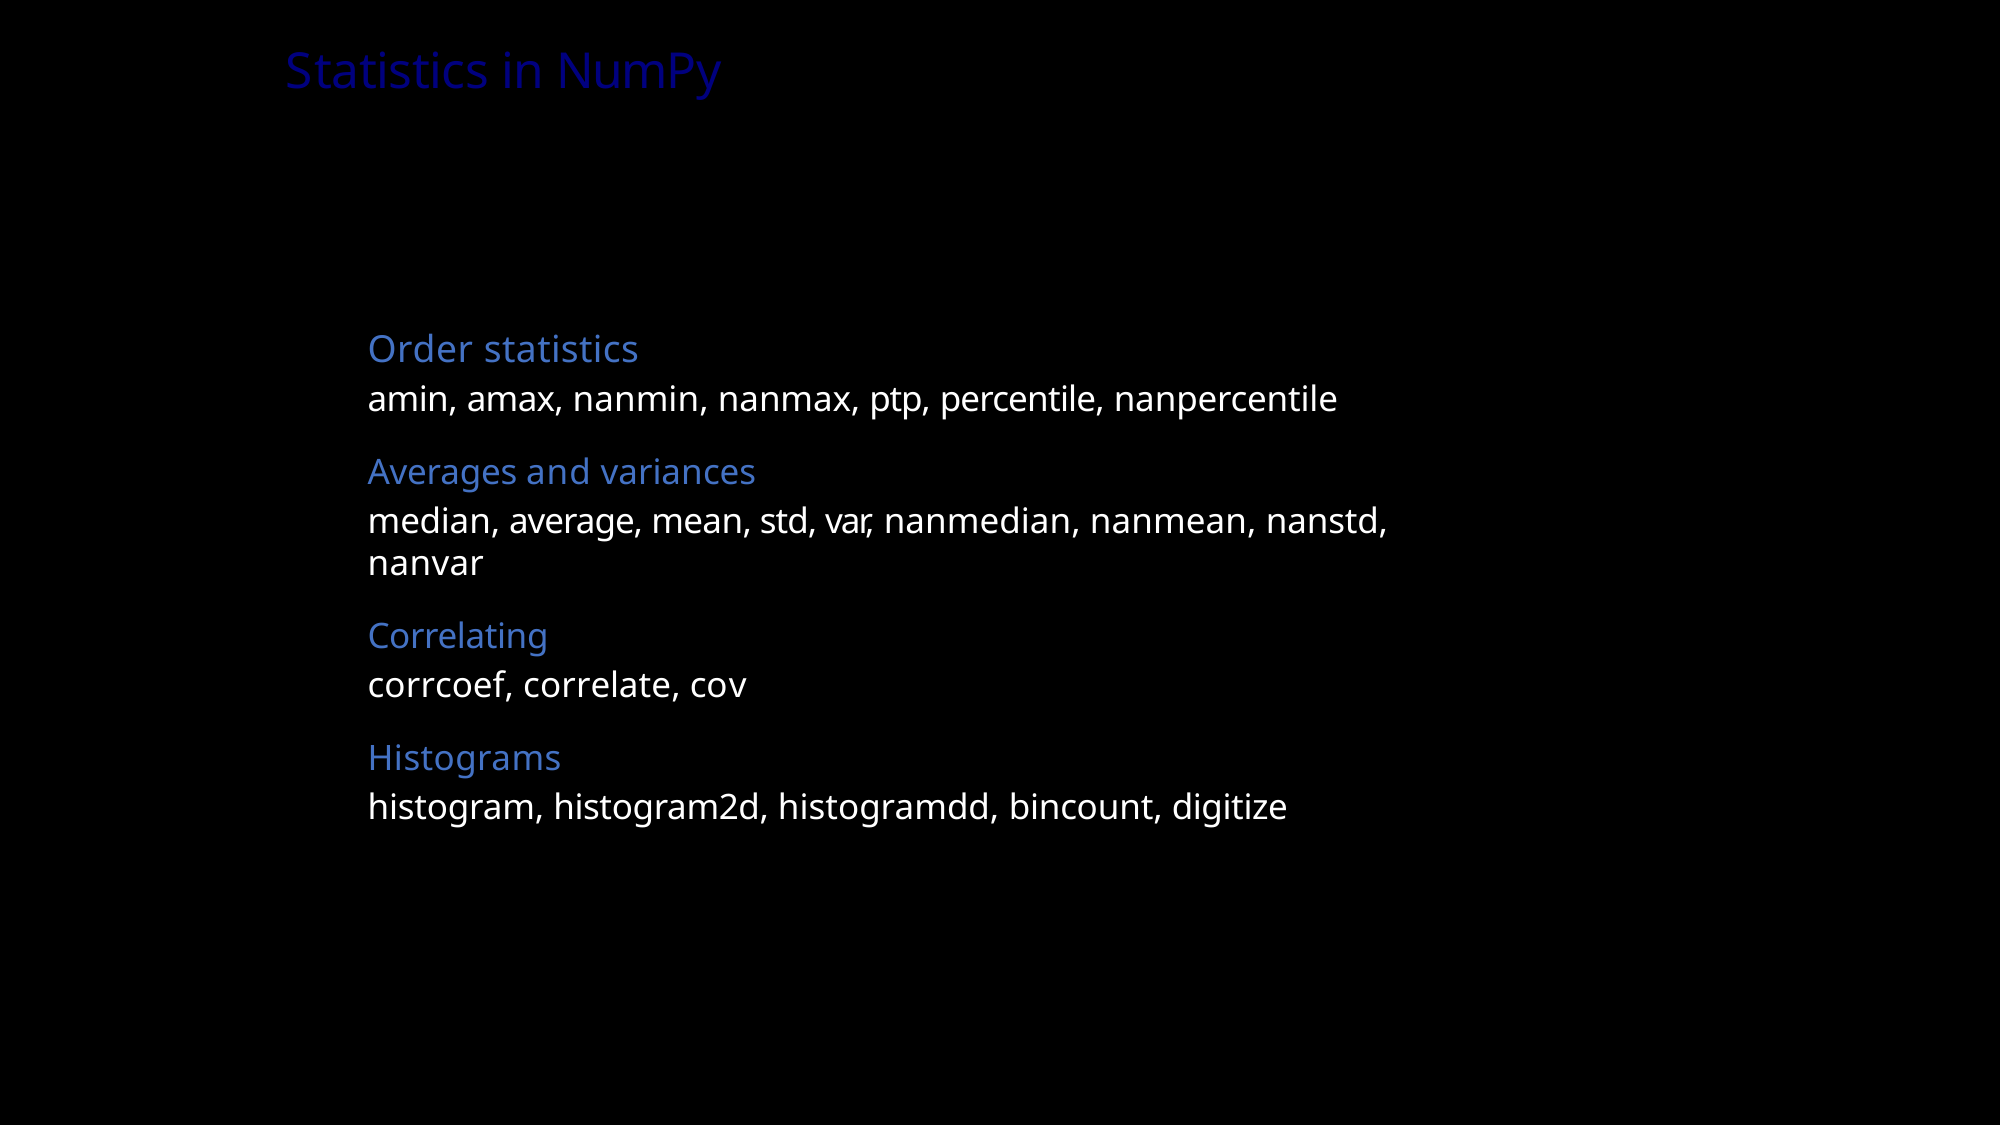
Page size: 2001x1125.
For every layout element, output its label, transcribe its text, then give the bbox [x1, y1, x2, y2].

text_box Order statistics amin, amax, nanmin, nanmax, ptp, percentile, nanpercentile Averages and variances median, average, mean, std, var, nanmedian, nanmean, nanstd, nanvar Correlating corrcoef, correlate, cov Histograms histogram, histogram2d, histogramdd, bincount, digitize [363, 312, 1479, 827]
title Statistics in NumPy [281, 0, 732, 163]
